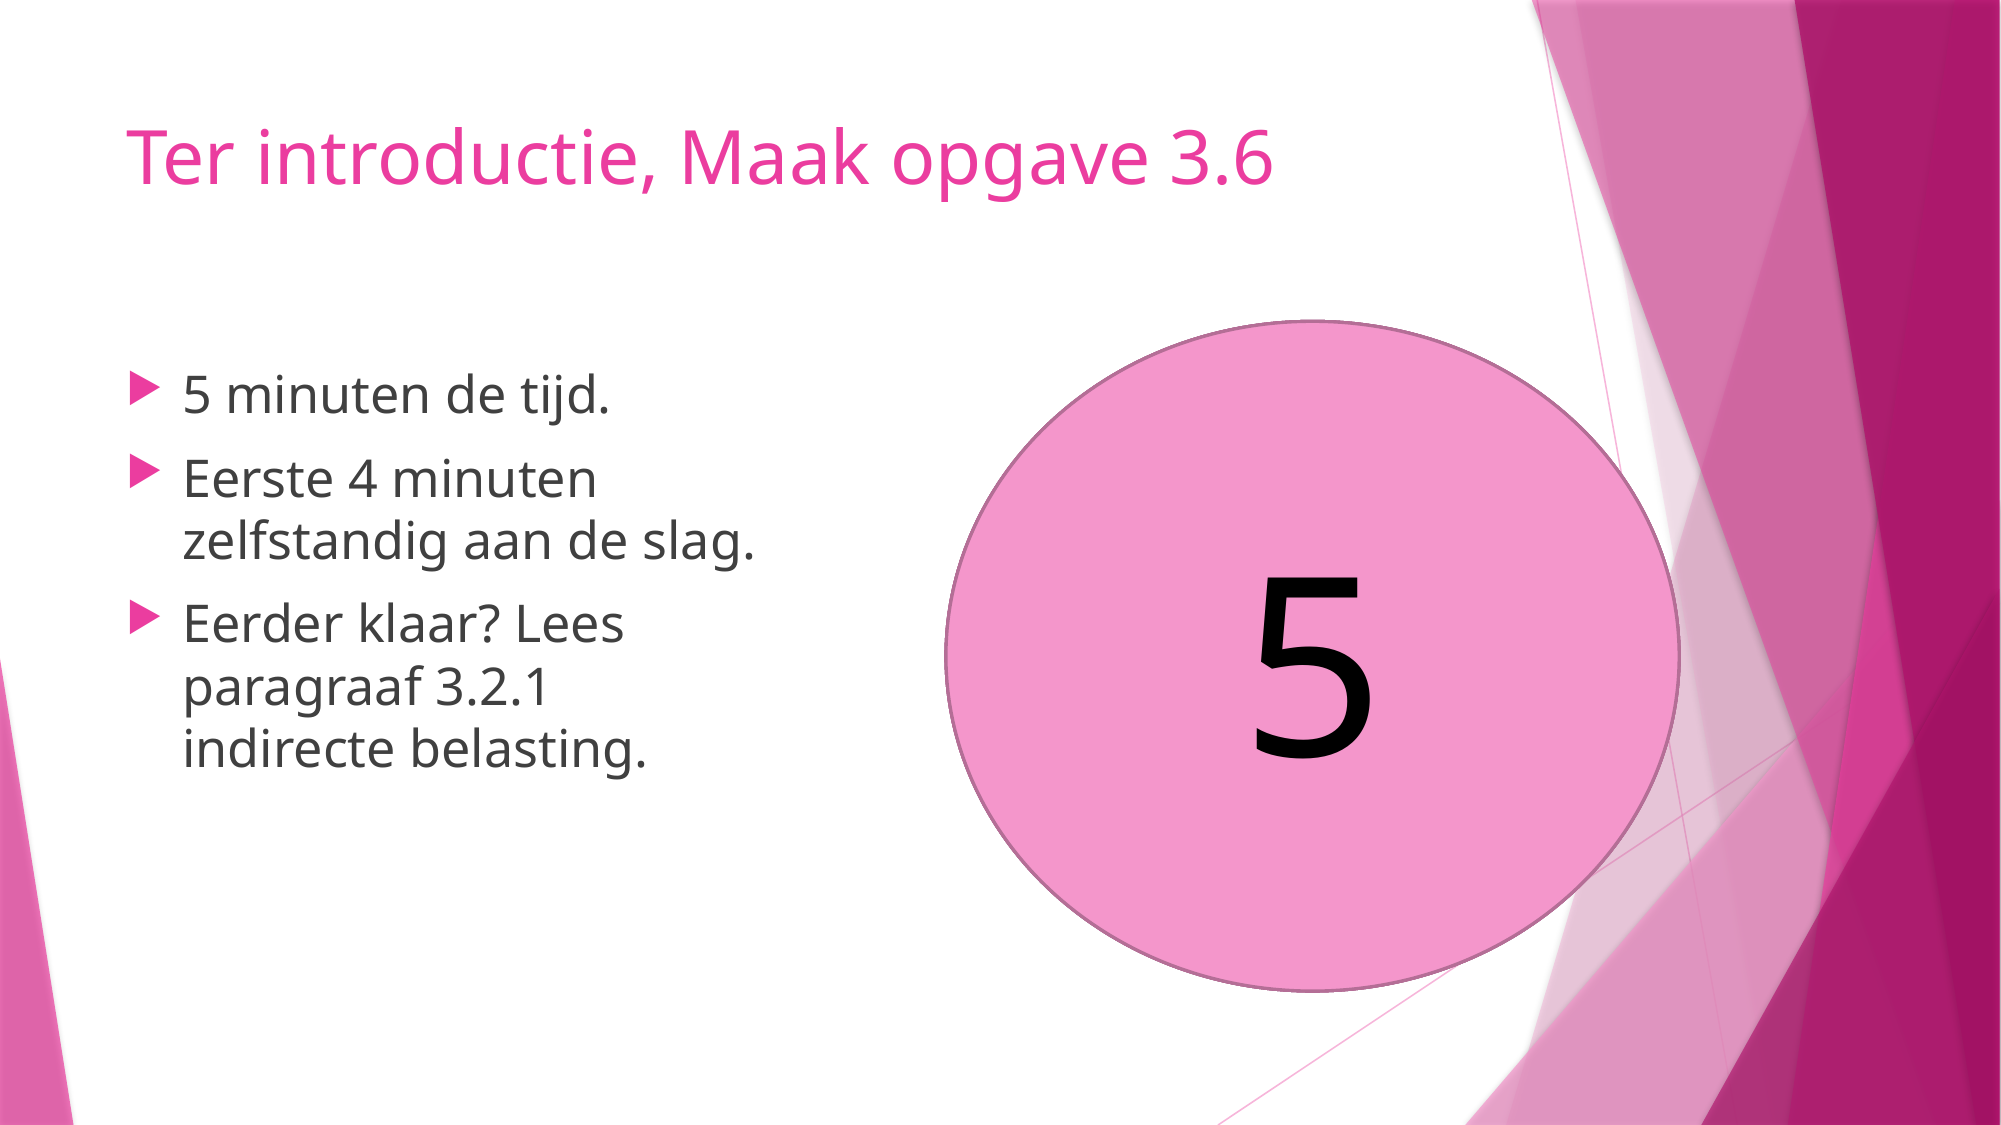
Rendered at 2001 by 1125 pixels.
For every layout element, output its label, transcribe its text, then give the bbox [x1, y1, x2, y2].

text_box 5 [944, 319, 1681, 993]
list 5 minuten de tijd. Eerste 4 minuten zelfstandig aan de slag. Eerder klaar? Lees paragraaf 3.2.1 indirecte belasting. [111, 354, 774, 992]
title Ter introductie, Maak opgave 3.6 [111, 101, 1522, 319]
